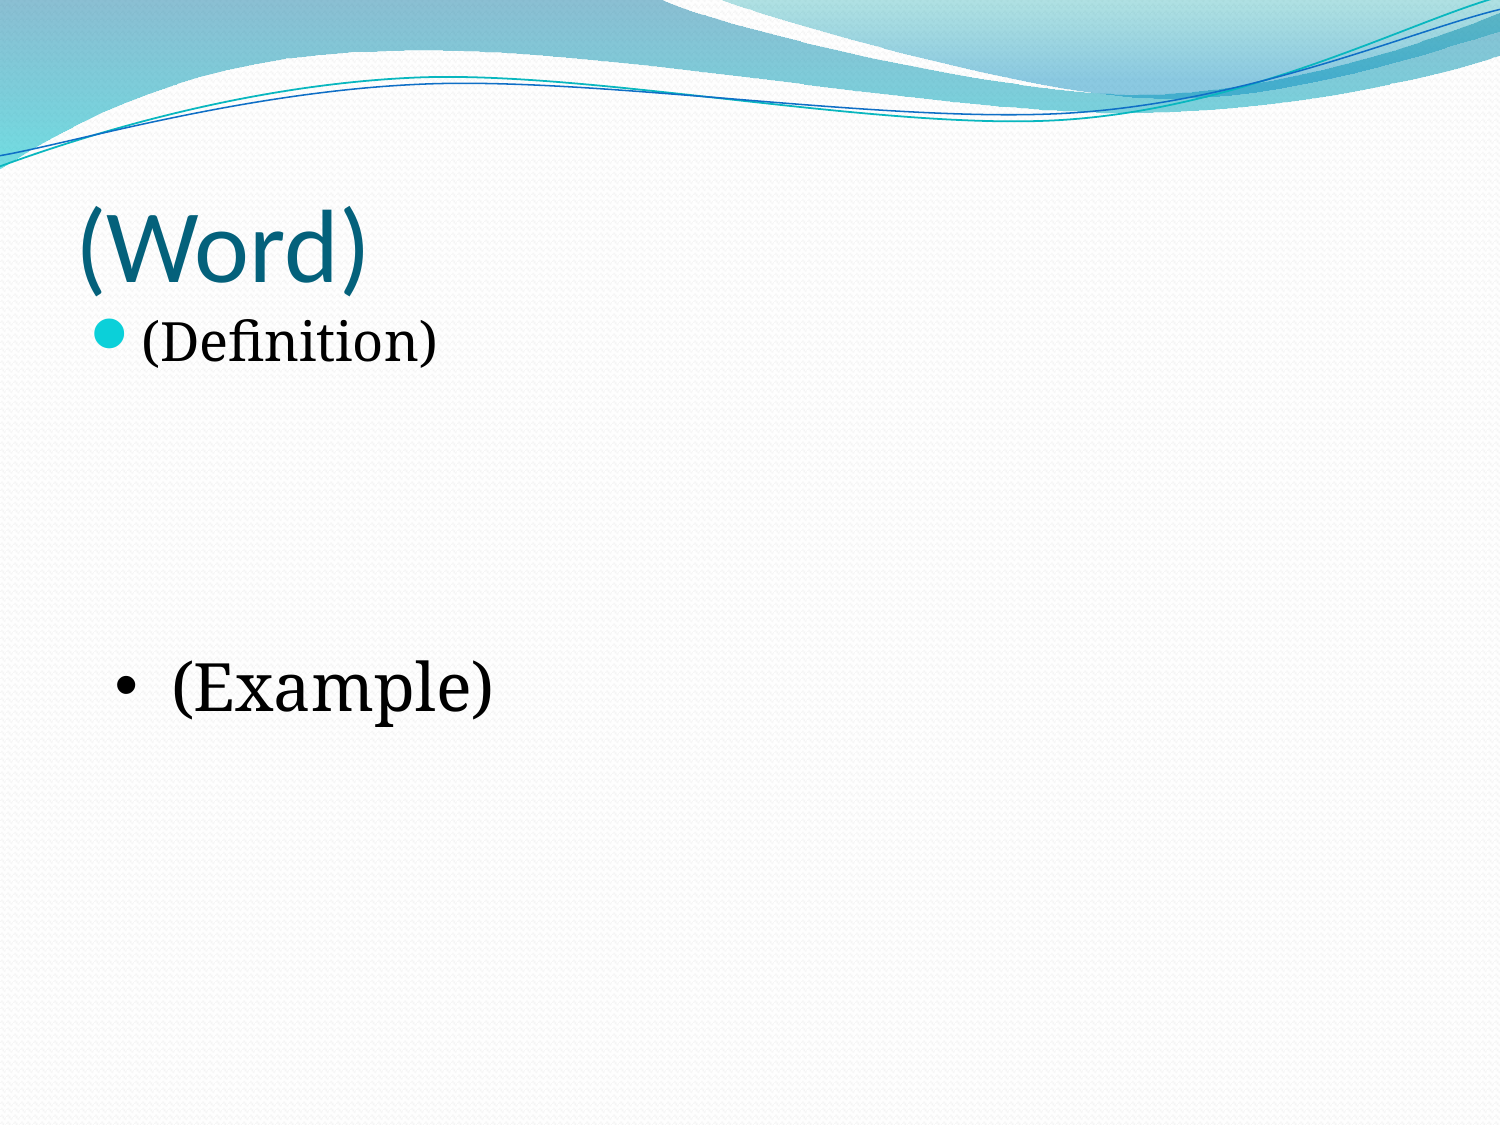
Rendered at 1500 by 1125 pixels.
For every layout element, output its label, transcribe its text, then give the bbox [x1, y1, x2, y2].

text_box (Example) [99, 637, 1450, 950]
title (Word) [74, 115, 1426, 299]
list (Definition) [74, 299, 1426, 613]
